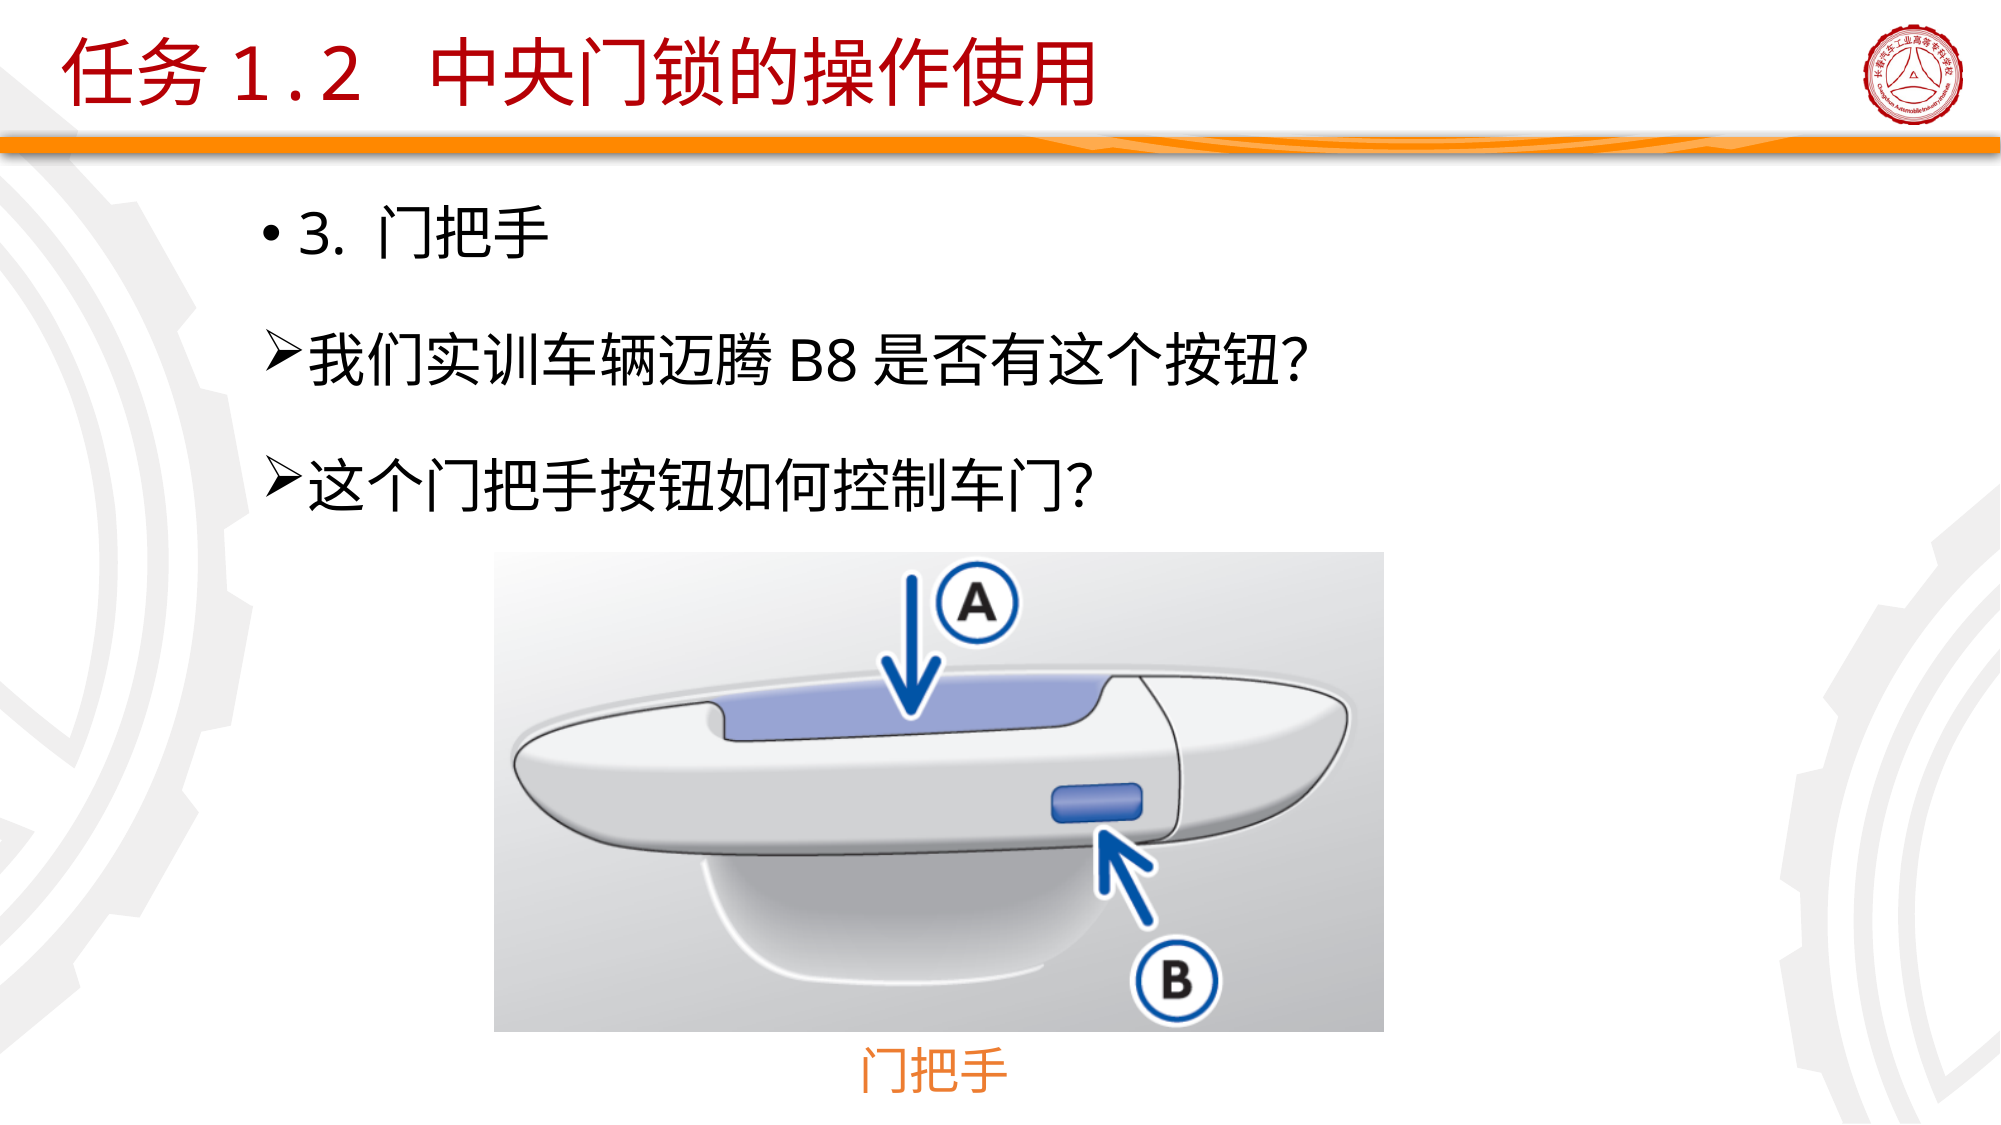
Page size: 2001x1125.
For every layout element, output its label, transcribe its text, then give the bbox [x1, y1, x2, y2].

picture [1863, 24, 1963, 125]
title 任务1.2 中央门锁的操作使用 [45, 28, 1554, 128]
list 3. 门把手 我们实训车辆迈腾B8是否有这个按钮？ 这个门把手按钮如何控制车门？ [246, 196, 1754, 929]
picture [494, 552, 1384, 1032]
text_box 门把手 [764, 1032, 1106, 1107]
